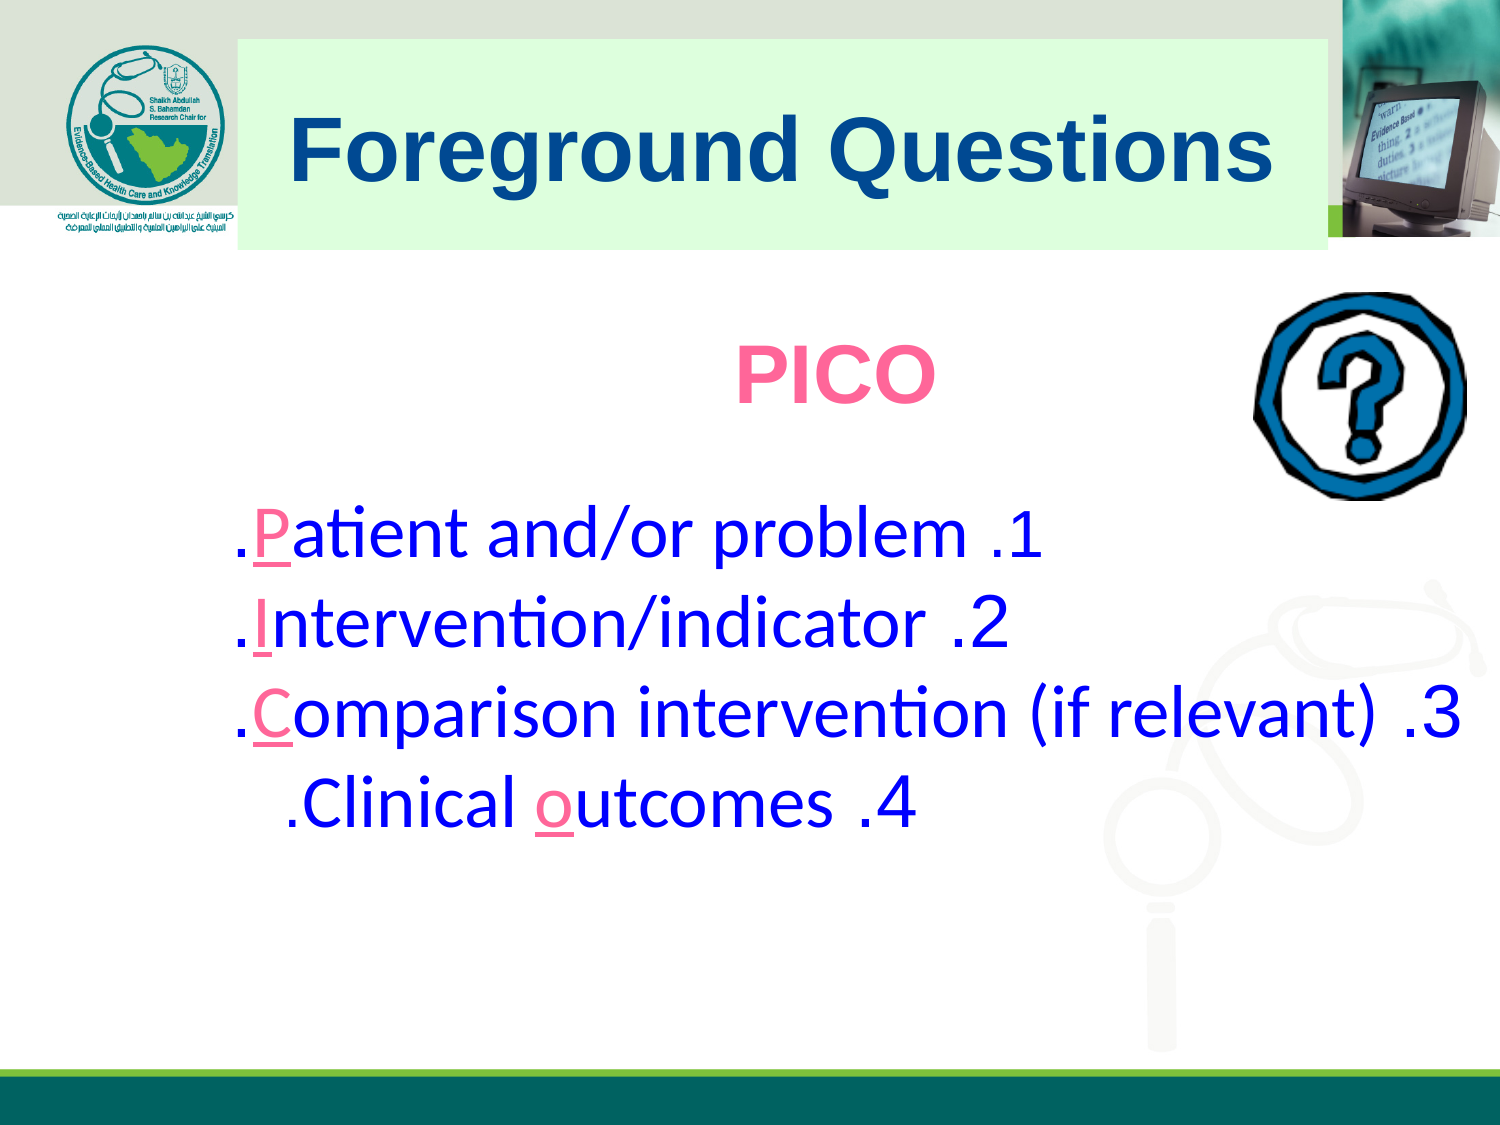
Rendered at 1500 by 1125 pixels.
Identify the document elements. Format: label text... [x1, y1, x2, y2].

text_box 1. Patient and/or problem. 2. Intervention/indicator. 3. Comparison intervention (if relevant). 4. Clinical outcomes. [217, 474, 1500, 850]
text_box PICO [667, 312, 953, 428]
picture [0, 0, 1500, 1125]
title Foreground Questions [237, 38, 1329, 251]
